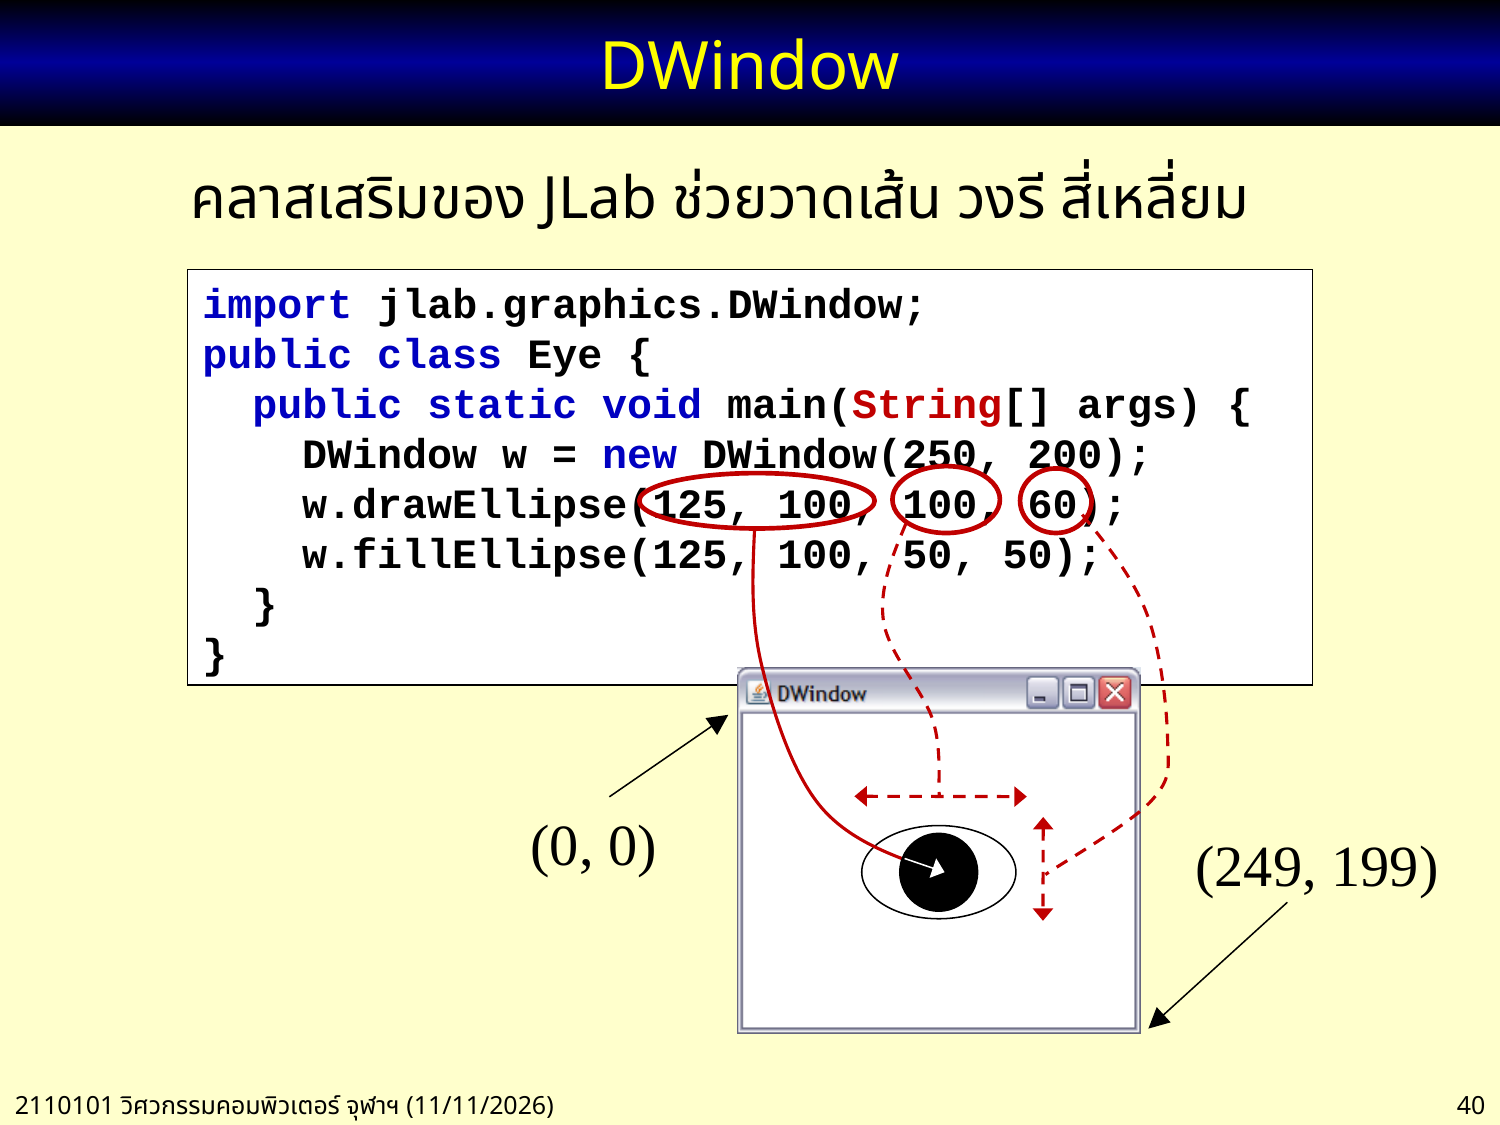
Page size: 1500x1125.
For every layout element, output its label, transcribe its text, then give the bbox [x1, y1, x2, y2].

list คลาสเสริมของ JLab ช่วยวาดเส้น วงรี สี่เหลี่ยม [175, 152, 1327, 261]
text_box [515, 714, 729, 887]
text_box import jlab.graphics.DWindow; public class Eye { public static void main(String[] args) { DWindow w = new DWindow(250, 200); w.drawEllipse(125, 100, 100, 60); w.fillEllipse(125, 100, 50, 50); } } [187, 269, 1313, 685]
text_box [639, 472, 940, 873]
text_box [1148, 820, 1466, 1029]
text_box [1019, 468, 1173, 921]
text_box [899, 833, 978, 912]
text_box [854, 465, 1027, 797]
title DWindow [0, 0, 1500, 126]
picture [736, 797, 1141, 1034]
